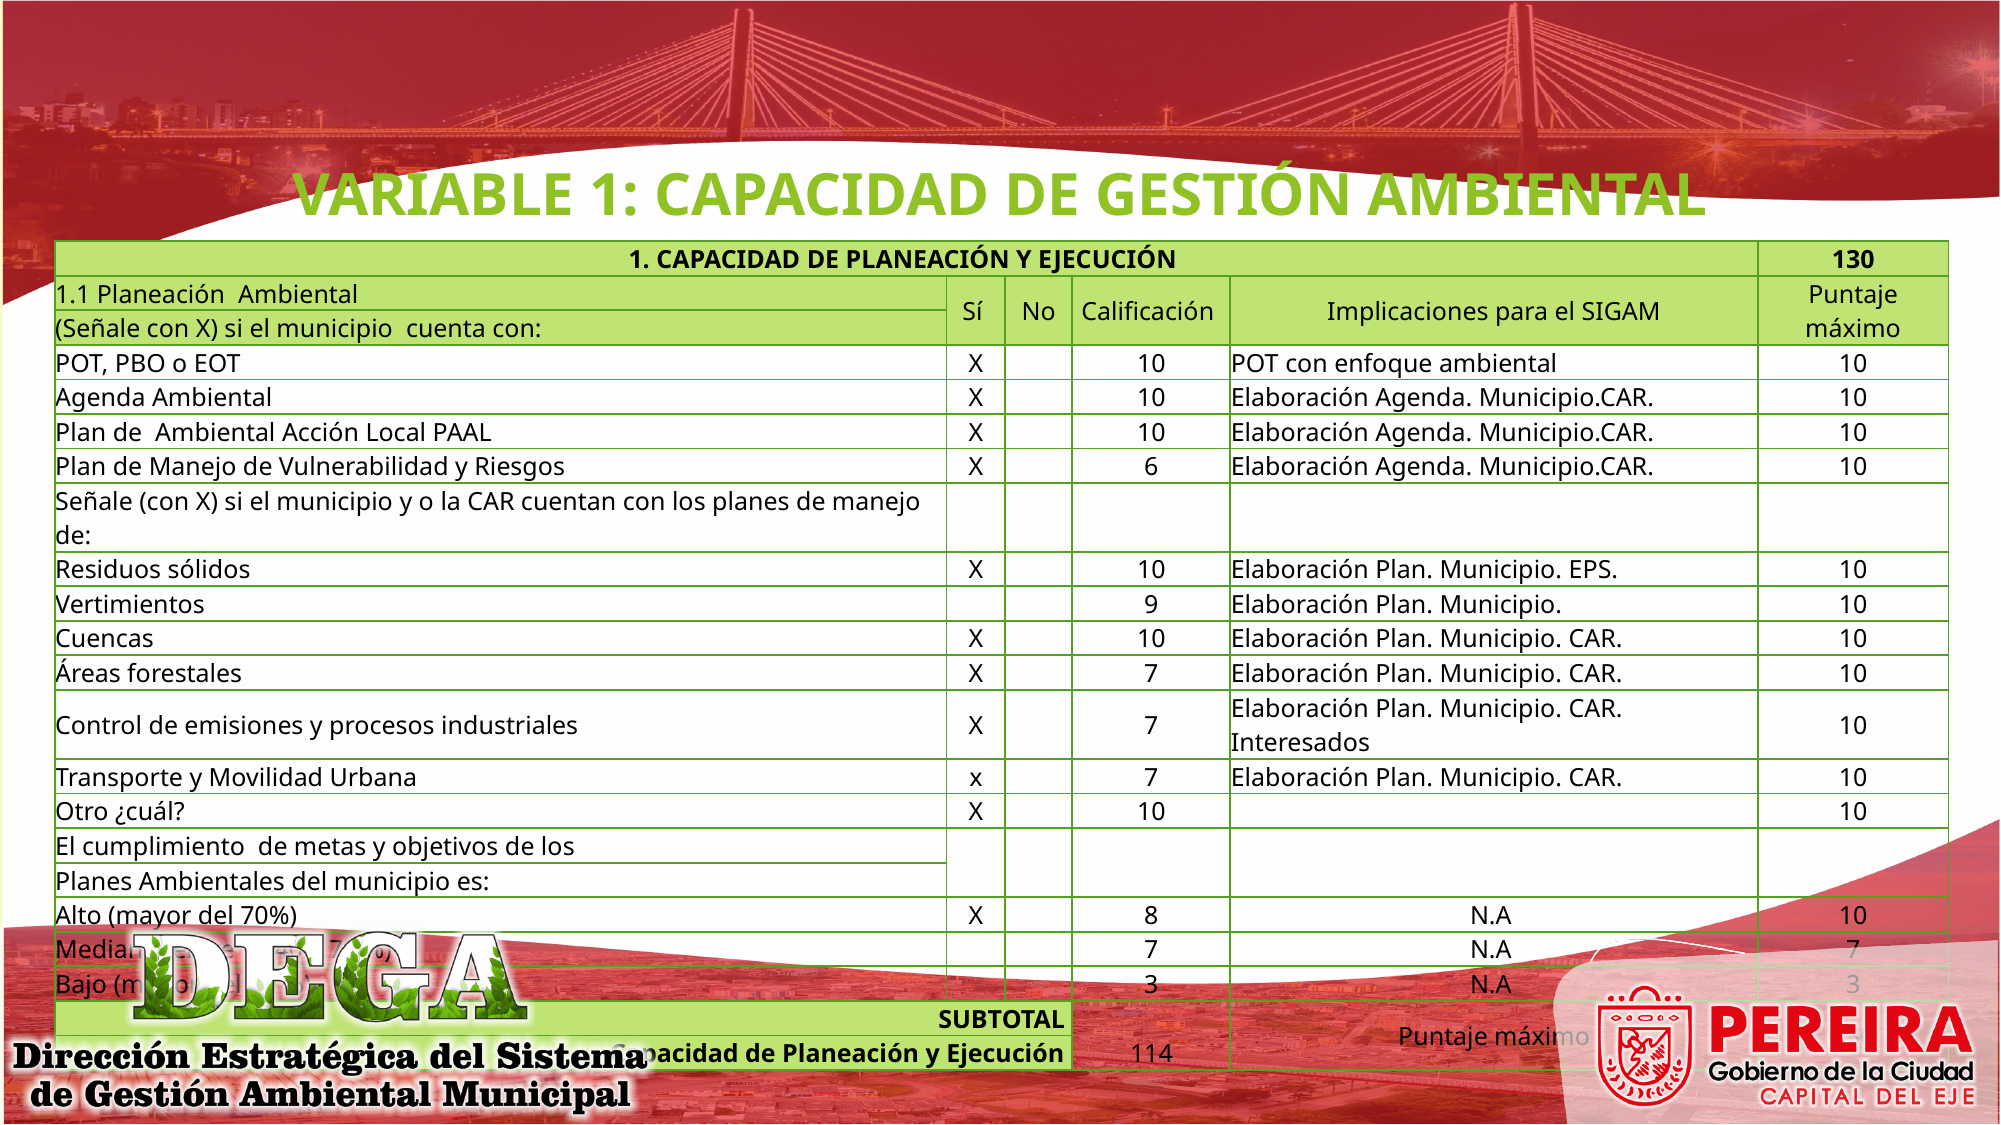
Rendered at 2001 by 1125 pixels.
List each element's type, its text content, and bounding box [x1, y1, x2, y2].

table_cell [1759, 484, 1948, 551]
table_cell [947, 484, 1004, 551]
table_cell Transporte y Movilidad Urbana [56, 760, 946, 793]
table_cell [1006, 760, 1071, 793]
table_cell 1.1 Planeación Ambiental [56, 277, 946, 309]
table_cell Elaboración Agenda. Municipio.CAR. [1231, 380, 1757, 413]
table_cell [1231, 794, 1757, 827]
table_cell X [947, 380, 1004, 413]
table_cell 9 [1073, 587, 1229, 620]
table_cell [1006, 656, 1071, 689]
table_cell Alto (mayor del 70%) [56, 898, 946, 920]
table_cell 10 [1759, 346, 1948, 379]
table_cell 10 [1759, 898, 1948, 920]
table_cell Elaboración Plan. Municipio. CAR. [1231, 622, 1757, 654]
table_cell [1006, 380, 1071, 413]
table_cell [947, 587, 1004, 620]
table_cell [1006, 484, 1071, 551]
table_cell Elaboración Plan. Municipio. CAR. [1231, 656, 1757, 689]
table_cell 7 [1073, 691, 1229, 758]
text_box VARIABLE 1: CAPACIDAD DE GESTIÓN AMBIENTAL [233, 161, 1768, 225]
table_cell 10 [1759, 691, 1948, 758]
table_cell Elaboración Plan. Municipio. EPS. [1231, 553, 1757, 585]
table_cell Sí [947, 277, 1004, 344]
table_cell 10 [1073, 622, 1229, 654]
table_cell Control de emisiones y procesos industriales [56, 691, 946, 758]
table_cell Elaboración Agenda. Municipio.CAR. [1231, 415, 1757, 448]
table_cell 10 [1073, 346, 1229, 379]
table_cell [1006, 898, 1071, 920]
table_cell Cuencas [56, 622, 946, 654]
table_cell 10 [1759, 587, 1948, 620]
table_cell X [947, 622, 1004, 654]
table_cell X [947, 553, 1004, 585]
picture [0, 0, 2001, 1125]
table_cell [1006, 829, 1071, 896]
table_cell Elaboración Plan. Municipio. [1231, 587, 1757, 620]
table_cell X [947, 415, 1004, 448]
table_cell [1006, 587, 1071, 620]
table_cell [1231, 484, 1757, 551]
table_cell [1073, 484, 1229, 551]
table_cell 10 [1073, 380, 1229, 413]
table_cell 10 [1759, 622, 1948, 654]
table_cell 7 [1073, 656, 1229, 689]
table_cell Elaboración Plan. Municipio. CAR. Interesados [1231, 691, 1757, 758]
table_cell Planes Ambientales del municipio es: [56, 864, 946, 896]
table_cell 10 [1073, 415, 1229, 448]
table_cell X [947, 794, 1004, 827]
table_cell 10 [1759, 415, 1948, 448]
table_cell X [947, 898, 1004, 920]
table_cell [1006, 346, 1071, 379]
table_cell 10 [1759, 760, 1948, 793]
table_cell [1006, 415, 1071, 448]
table_cell X [947, 656, 1004, 689]
table_cell El cumplimiento de metas y objetivos de los [56, 829, 946, 862]
table_cell 10 [1759, 380, 1948, 413]
table_cell [1006, 553, 1071, 585]
table_header 130 [1759, 242, 1948, 275]
table_cell x [947, 760, 1004, 793]
table_cell X [947, 449, 1004, 482]
table_cell Implicaciones para el SIGAM [1231, 277, 1757, 344]
table_cell [1006, 691, 1071, 758]
table_cell No [1006, 277, 1071, 344]
table_header 1. CAPACIDAD DE PLANEACIÓN Y EJECUCIÓN [56, 242, 1757, 275]
table_cell POT con enfoque ambiental [1231, 346, 1757, 379]
table_cell Residuos sólidos [56, 553, 946, 585]
table_cell Vertimientos [56, 587, 946, 620]
table_cell 10 [1073, 794, 1229, 827]
table_cell [947, 829, 1004, 896]
table_cell 6 [1073, 449, 1229, 482]
table_cell [1006, 622, 1071, 654]
table_cell Elaboración Agenda. Municipio.CAR. [1231, 449, 1757, 482]
table_cell 10 [1759, 656, 1948, 689]
table_cell X [947, 691, 1004, 758]
table_cell [1006, 794, 1071, 827]
table_cell 10 [1759, 449, 1948, 482]
table_cell (Señale con X) si el municipio cuenta con: [56, 311, 946, 344]
table_cell 8 [1073, 898, 1229, 920]
table_cell Plan de Manejo de Vulnerabilidad y Riesgos [56, 449, 946, 482]
table_cell Calificación [1073, 277, 1229, 344]
table_cell Áreas forestales [56, 656, 946, 689]
table_cell Plan de Ambiental Acción Local PAAL [56, 415, 946, 448]
table_cell POT, PBO o EOT [56, 346, 946, 379]
table_cell Señale (con X) si el municipio y o la CAR cuentan con los planes de manejo de: [56, 484, 946, 551]
table_cell 10 [1759, 794, 1948, 827]
table_cell [1231, 829, 1757, 896]
table_cell Elaboración Plan. Municipio. CAR. [1231, 760, 1757, 793]
table_cell Puntaje máximo [1759, 277, 1948, 344]
table_cell Otro ¿cuál? [56, 794, 946, 827]
table_cell [1006, 449, 1071, 482]
table_cell [1073, 829, 1229, 896]
table_cell 7 [1073, 760, 1229, 793]
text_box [1, 920, 1998, 1125]
table_cell 10 [1073, 553, 1229, 585]
table_cell N.A [1231, 898, 1757, 920]
table_cell 10 [1759, 553, 1948, 585]
table_cell X [947, 346, 1004, 379]
table_cell Agenda Ambiental [56, 380, 946, 413]
table_cell [1759, 829, 1948, 896]
